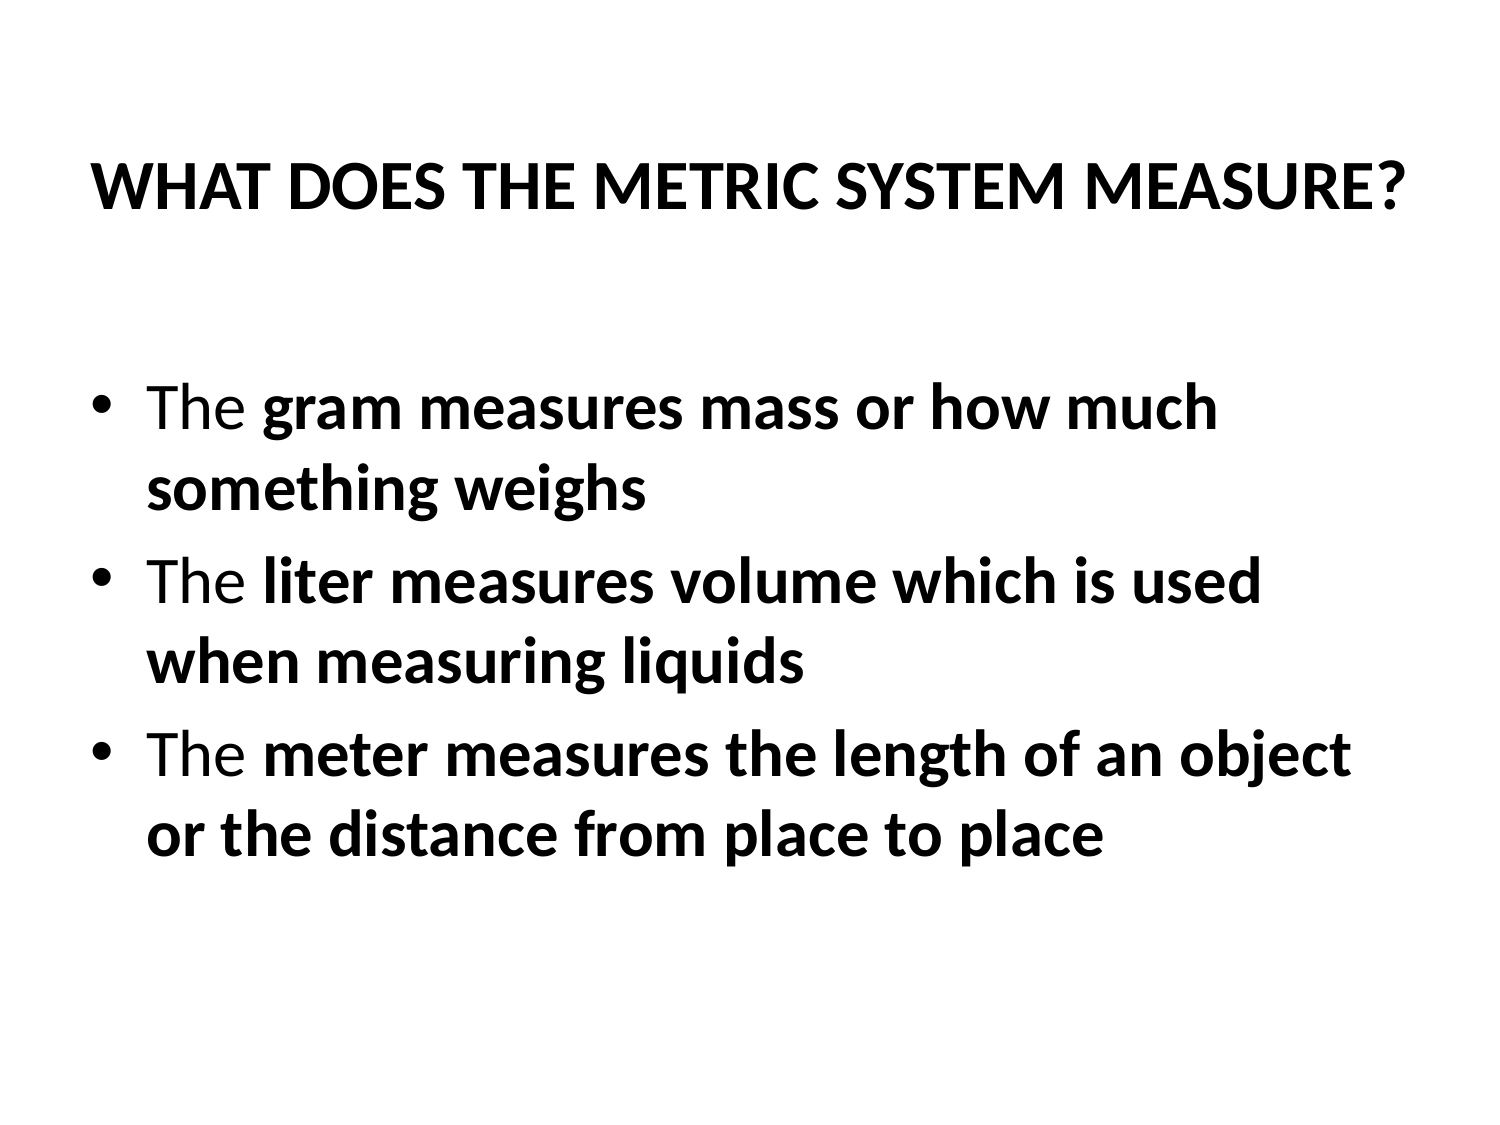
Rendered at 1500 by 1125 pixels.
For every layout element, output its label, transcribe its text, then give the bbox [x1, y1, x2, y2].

title WHAT DOES THE METRIC SYSTEM MEASURE? [75, 45, 1425, 233]
list The gram measures mass or how much something weighs The liter measures volume which is used when measuring liquids The meter measures the length of an object or the distance from place to place [75, 262, 1425, 1005]
